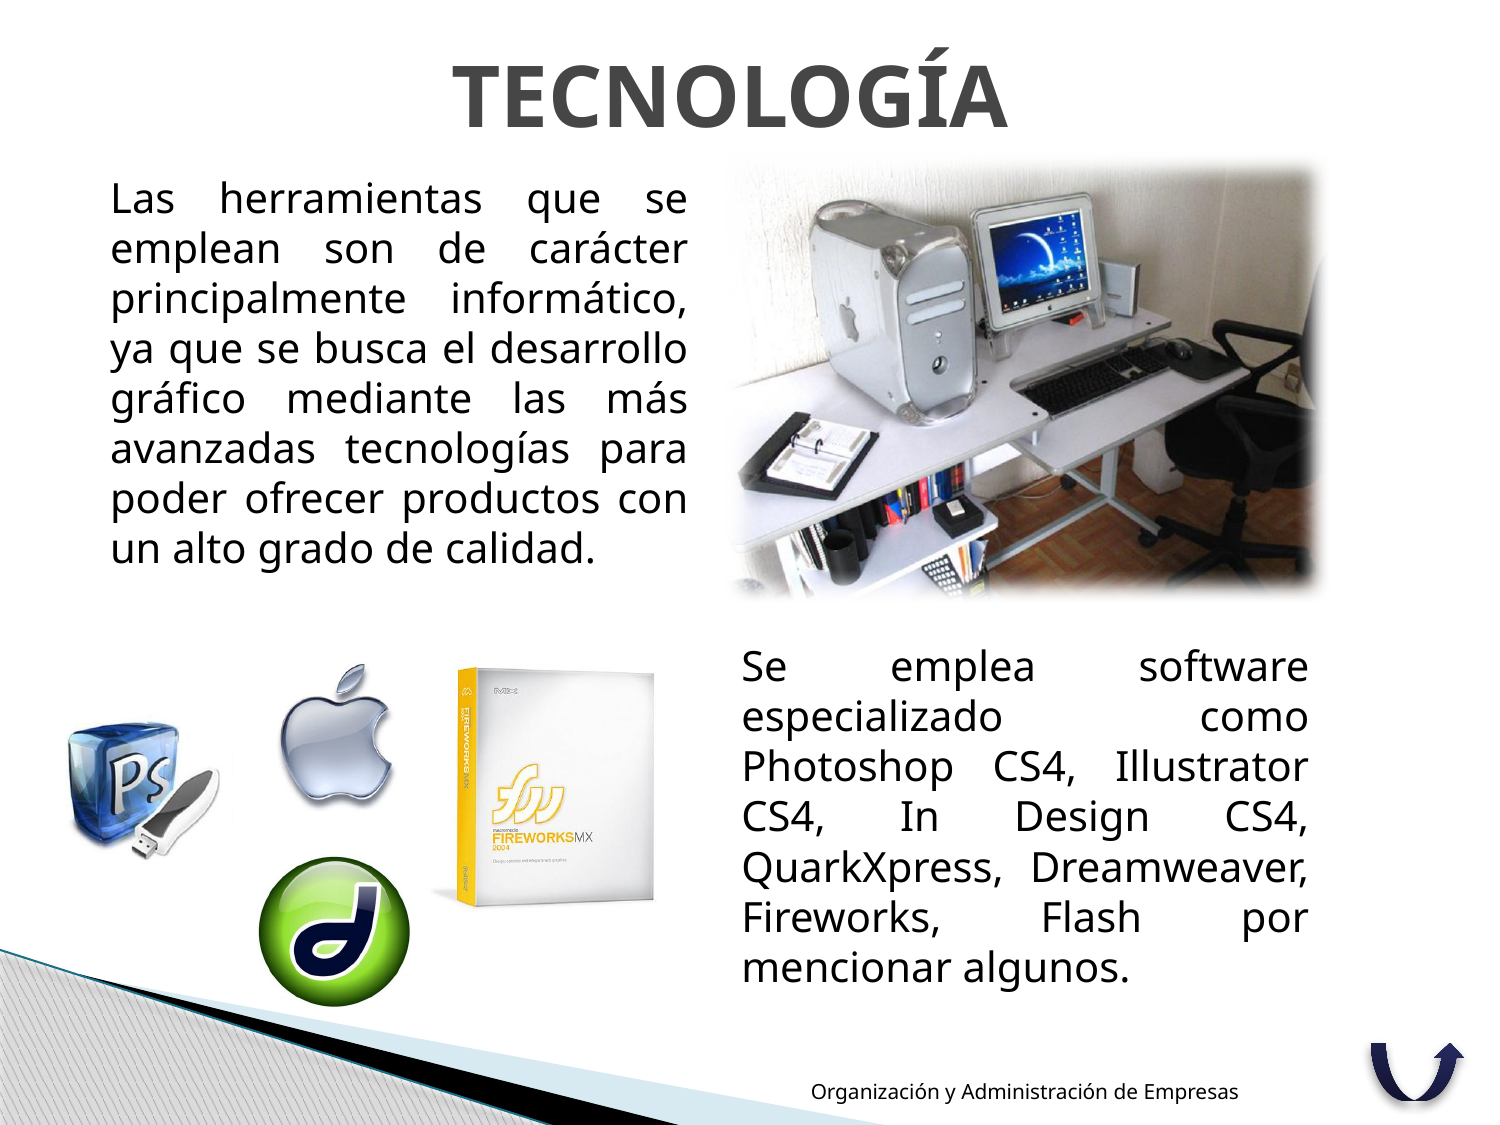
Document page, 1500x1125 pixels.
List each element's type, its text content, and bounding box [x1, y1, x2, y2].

picture [46, 702, 233, 891]
title TECNOLOGÍA [35, 0, 1425, 188]
text_box [1371, 1042, 1464, 1102]
picture [726, 152, 1330, 604]
text_box Se emplea software especializado como Photoshop CS4, Illustrator CS4, In Design CS4, QuarkXpress, Dreamweaver, Fireworks, Flash por mencionar algunos. [726, 632, 1325, 998]
picture [234, 644, 666, 912]
picture [257, 855, 411, 1008]
footer Organización y Administración de Empresas [718, 1051, 1254, 1112]
list Las herramientas que se emplean son de carácter principalmente informático, ya que se busca el desarrollo gráfico mediante las más avanzadas tecnologías para poder ofrecer productos con un alto grado de calidad. [35, 188, 704, 786]
